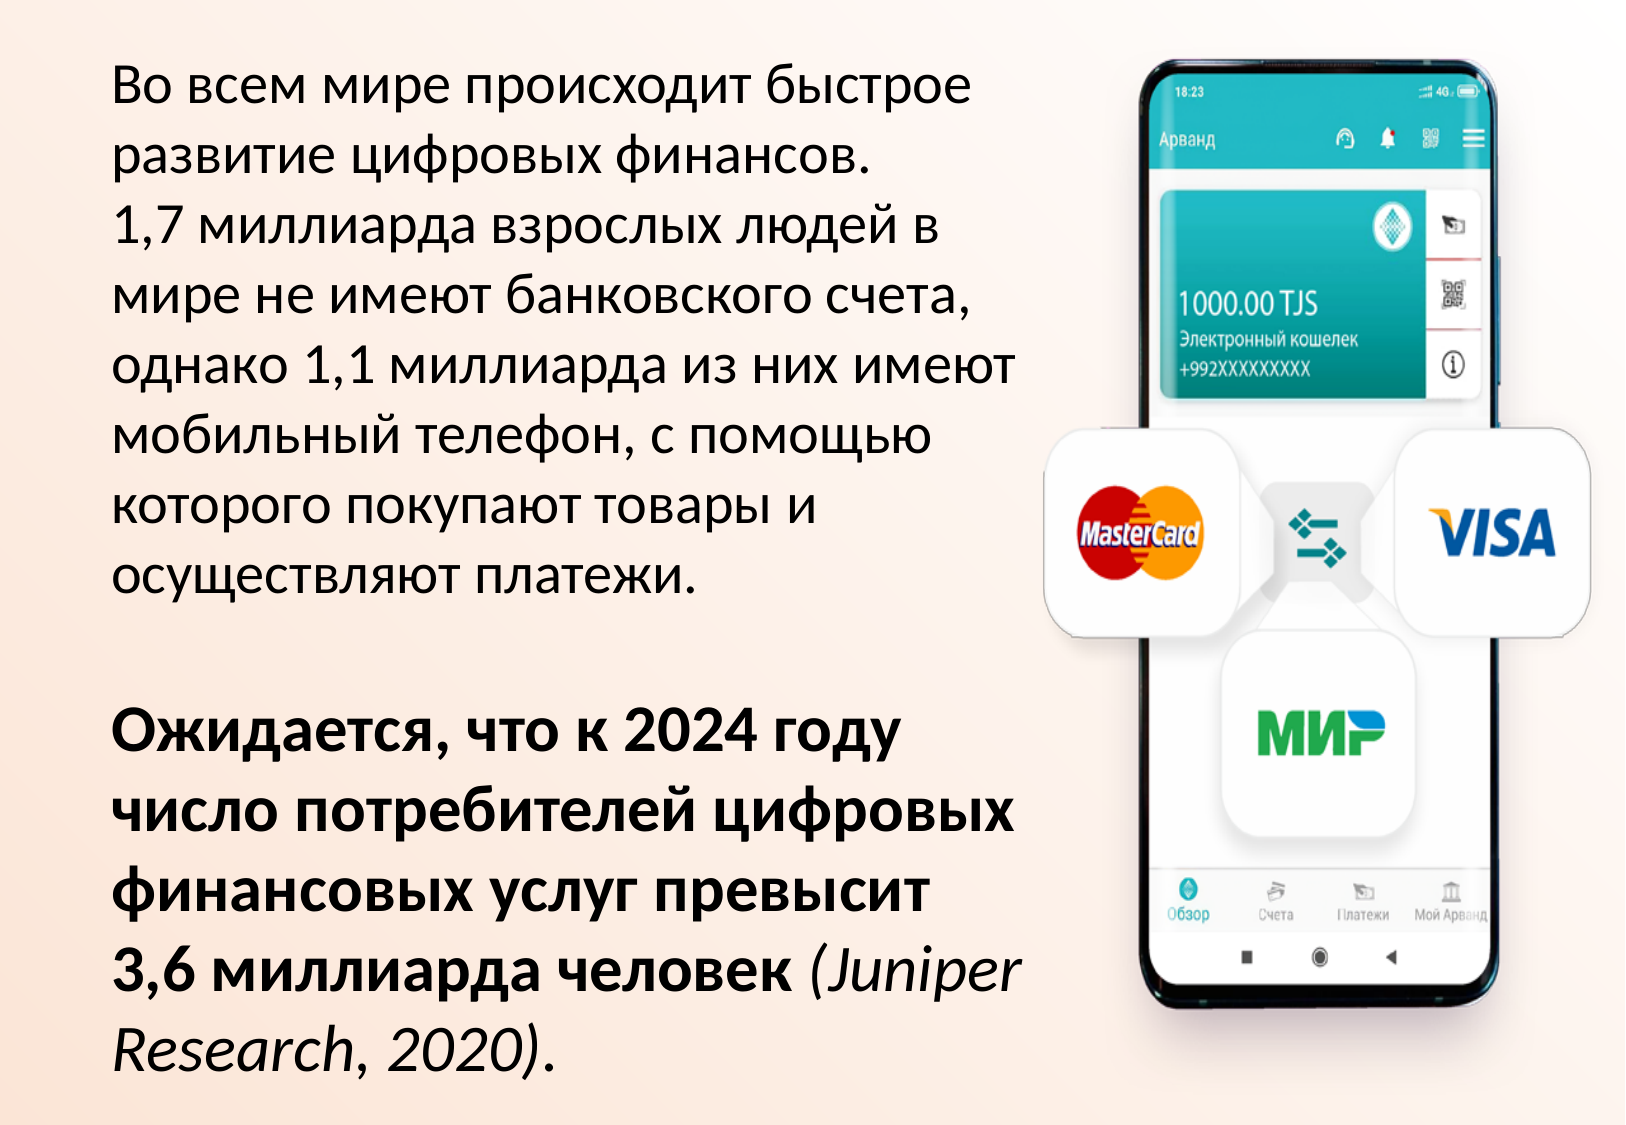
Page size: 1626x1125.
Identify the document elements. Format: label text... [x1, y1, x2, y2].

picture [1026, 47, 1625, 1095]
text_box Во всем мире происходит быстрое развитие цифровых финансов. 1,7 миллиарда взрослых людей в мире не имеют банковского счета, однако 1,1 миллиарда из них имеют мобильный телефон, с помощью которого покупают товары и осуществляют платежи. Ожидается, что к 2024 году число потребителей цифровых финансовых услуг превысит 3,6 миллиарда человек (Juniper Research, 2020). [96, 38, 1046, 1093]
